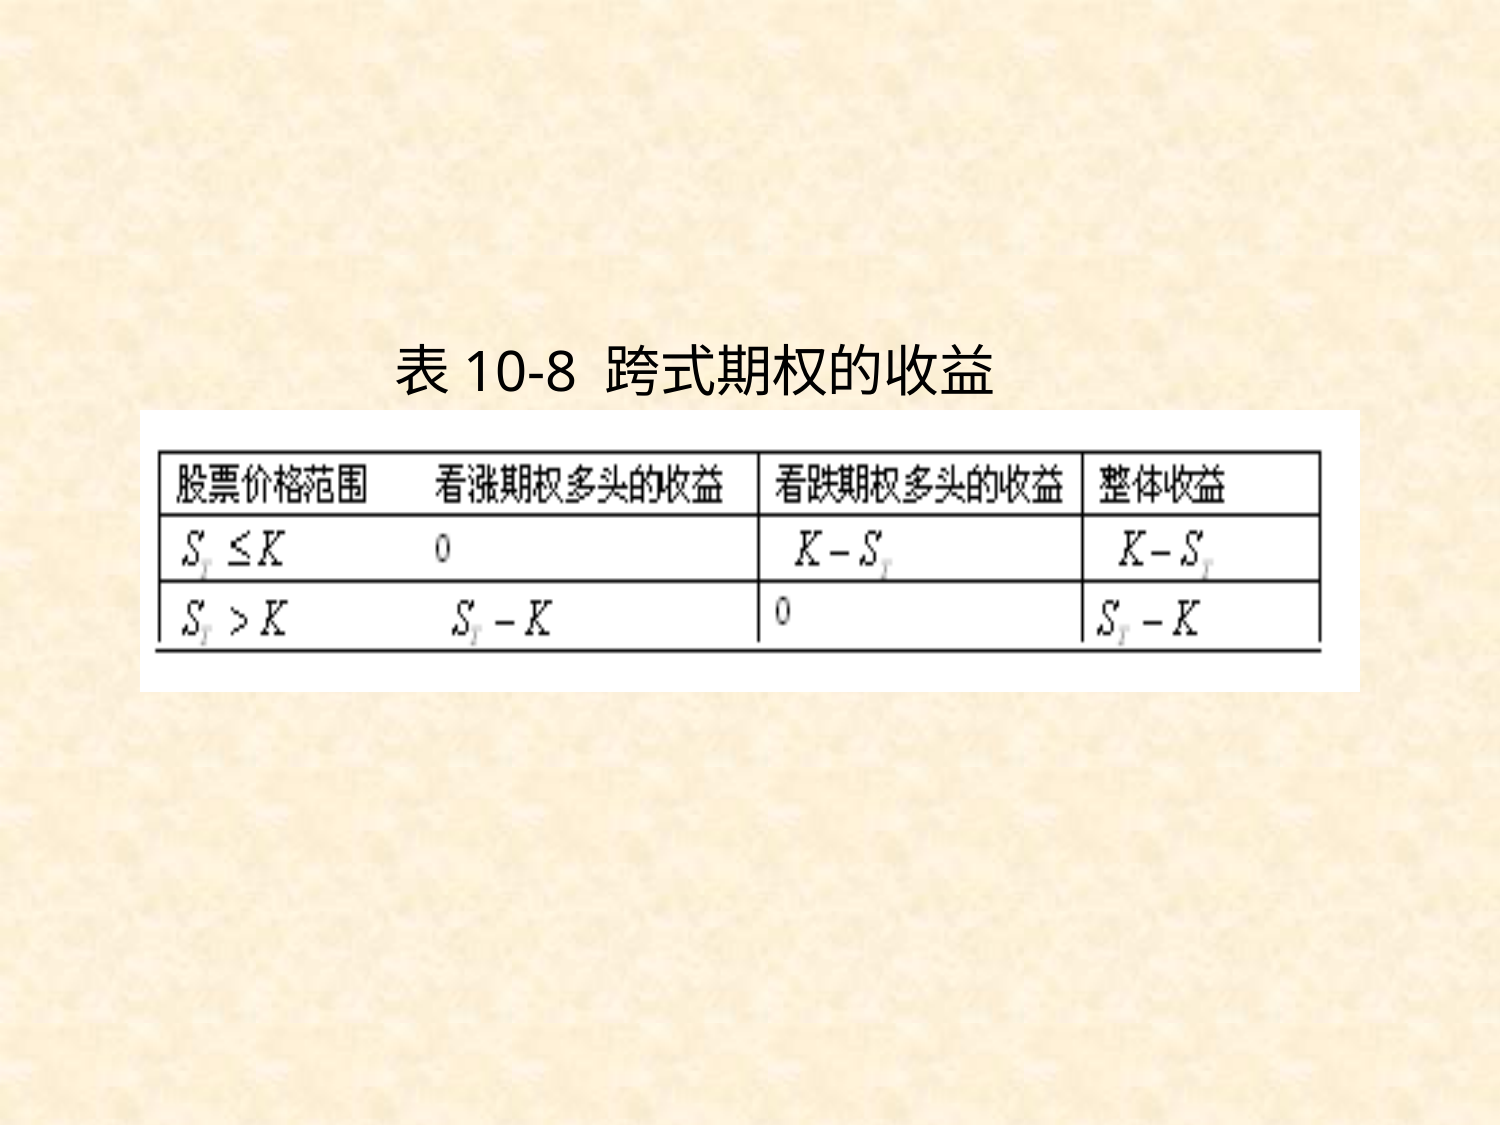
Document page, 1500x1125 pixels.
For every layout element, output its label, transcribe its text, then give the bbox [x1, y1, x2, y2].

title 表10-8 跨式期权的收益 [210, 328, 1179, 408]
picture [0, 0, 1500, 1125]
